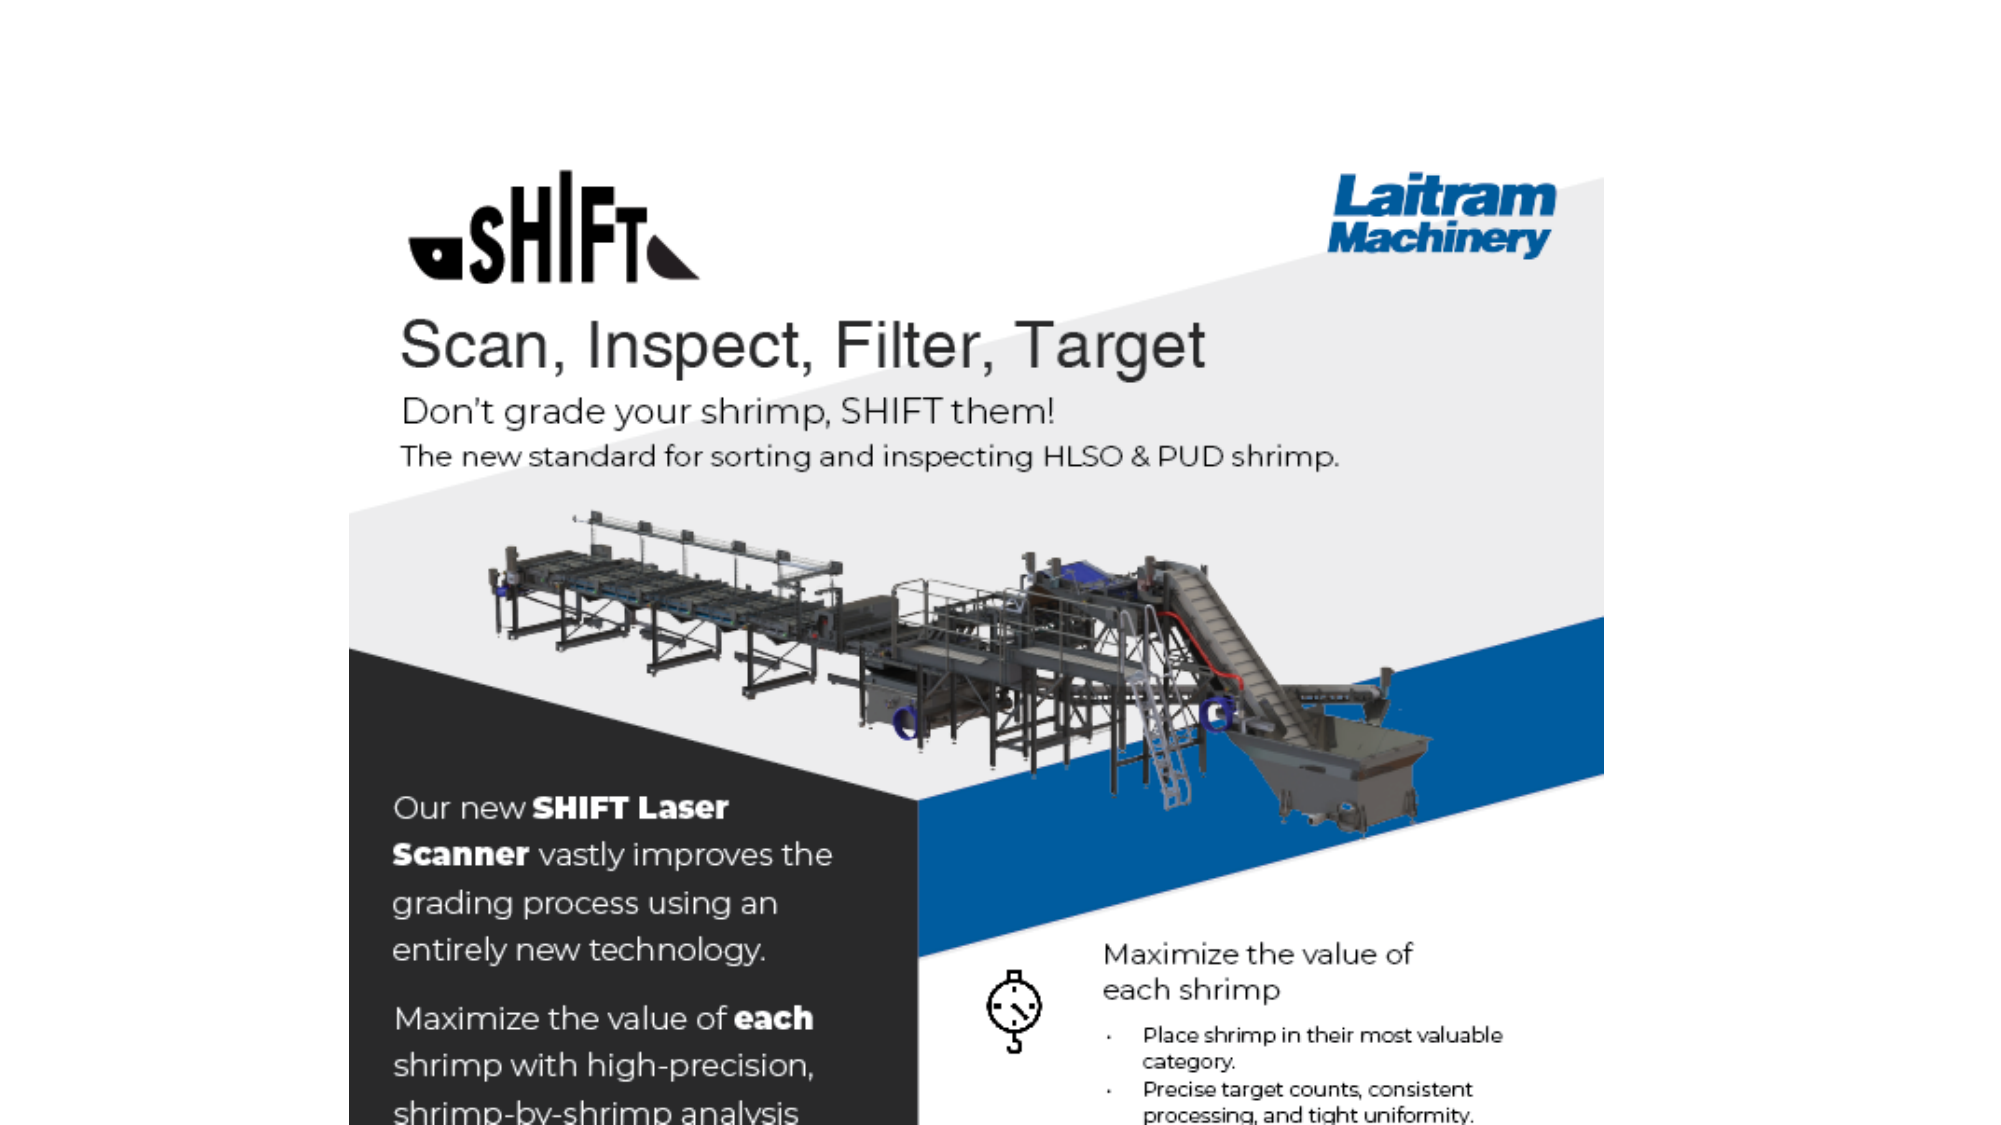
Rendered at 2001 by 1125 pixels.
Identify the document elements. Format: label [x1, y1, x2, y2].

picture [349, 92, 1604, 1125]
